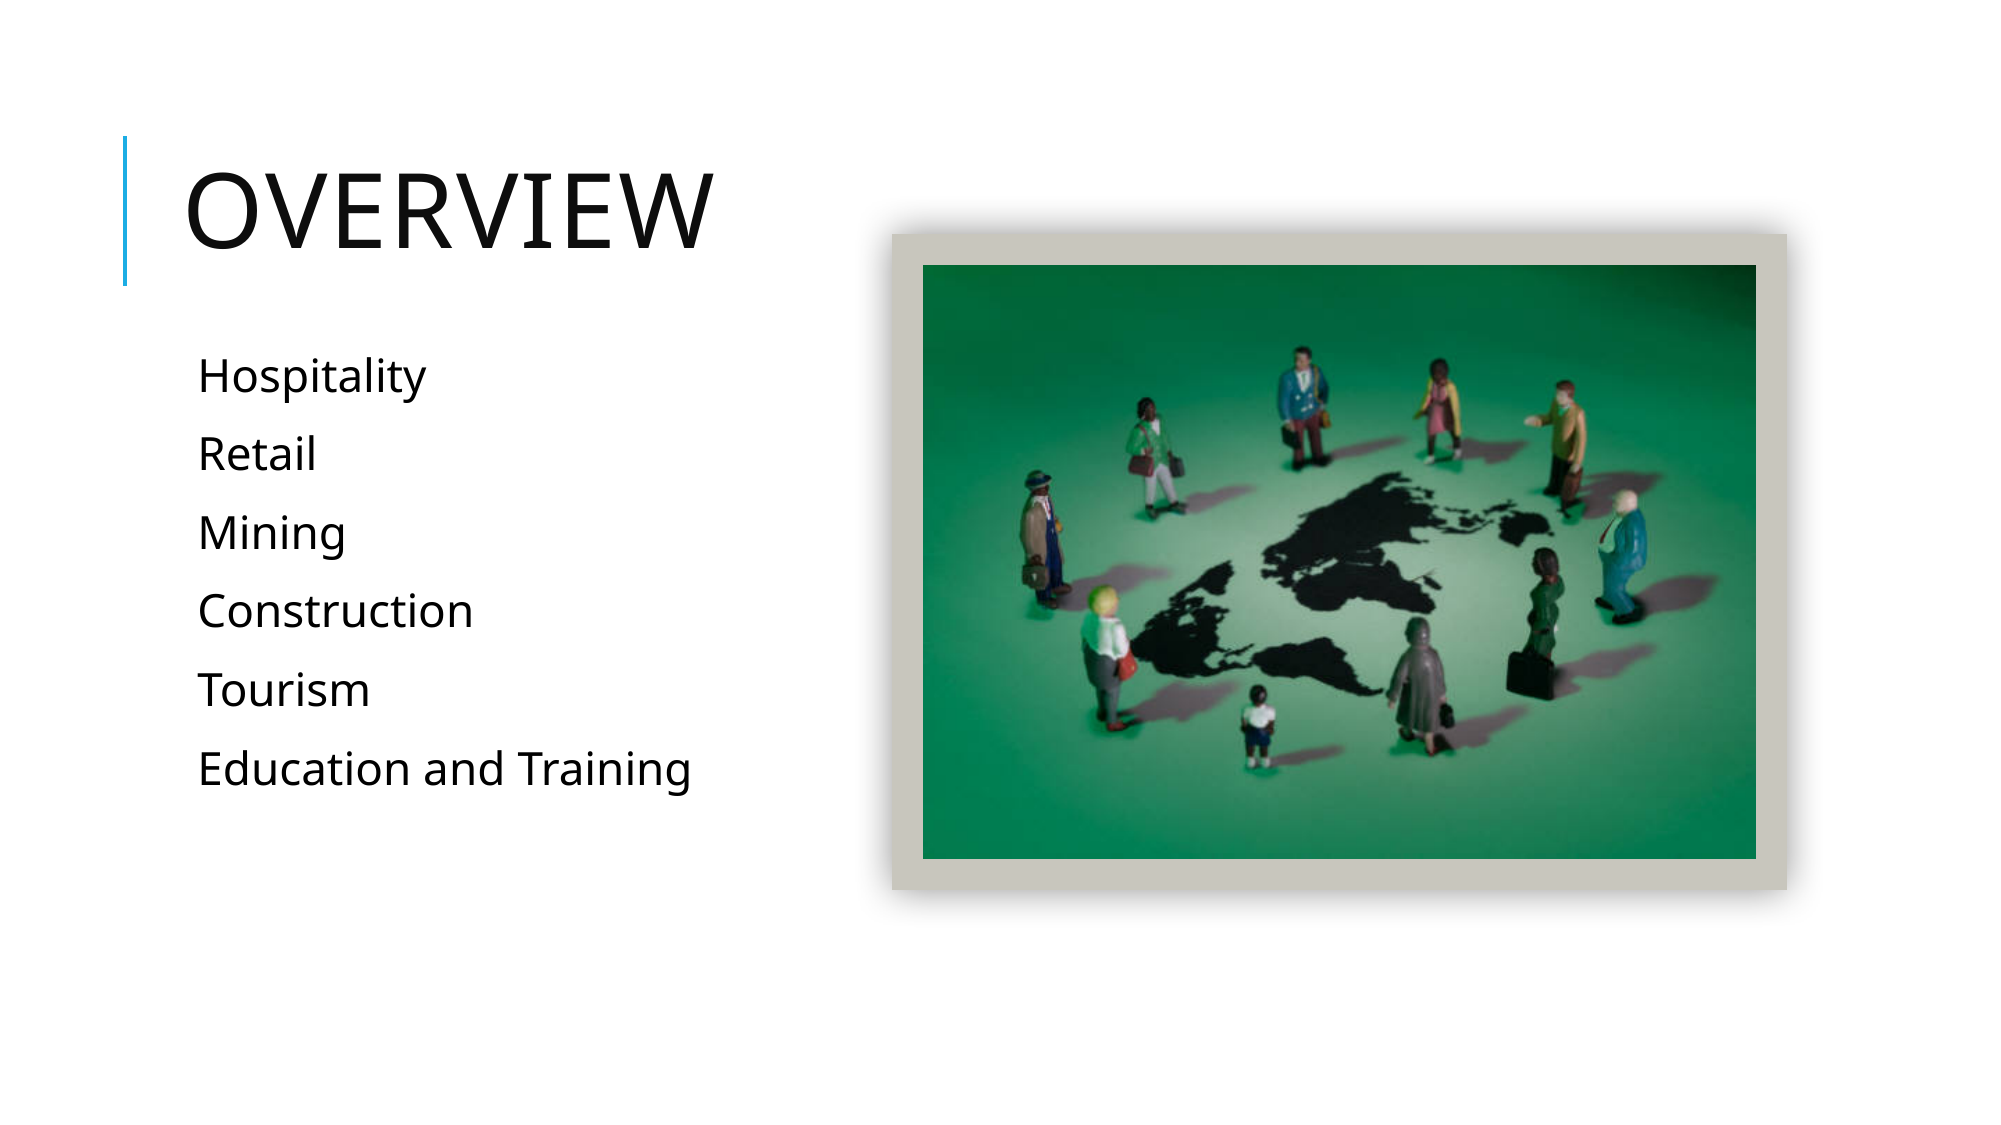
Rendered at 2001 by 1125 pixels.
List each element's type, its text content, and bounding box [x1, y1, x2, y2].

picture [923, 264, 1757, 860]
list Hospitality Retail Mining Construction Tourism Education and Training [174, 345, 800, 990]
title Overview [168, 96, 1763, 342]
